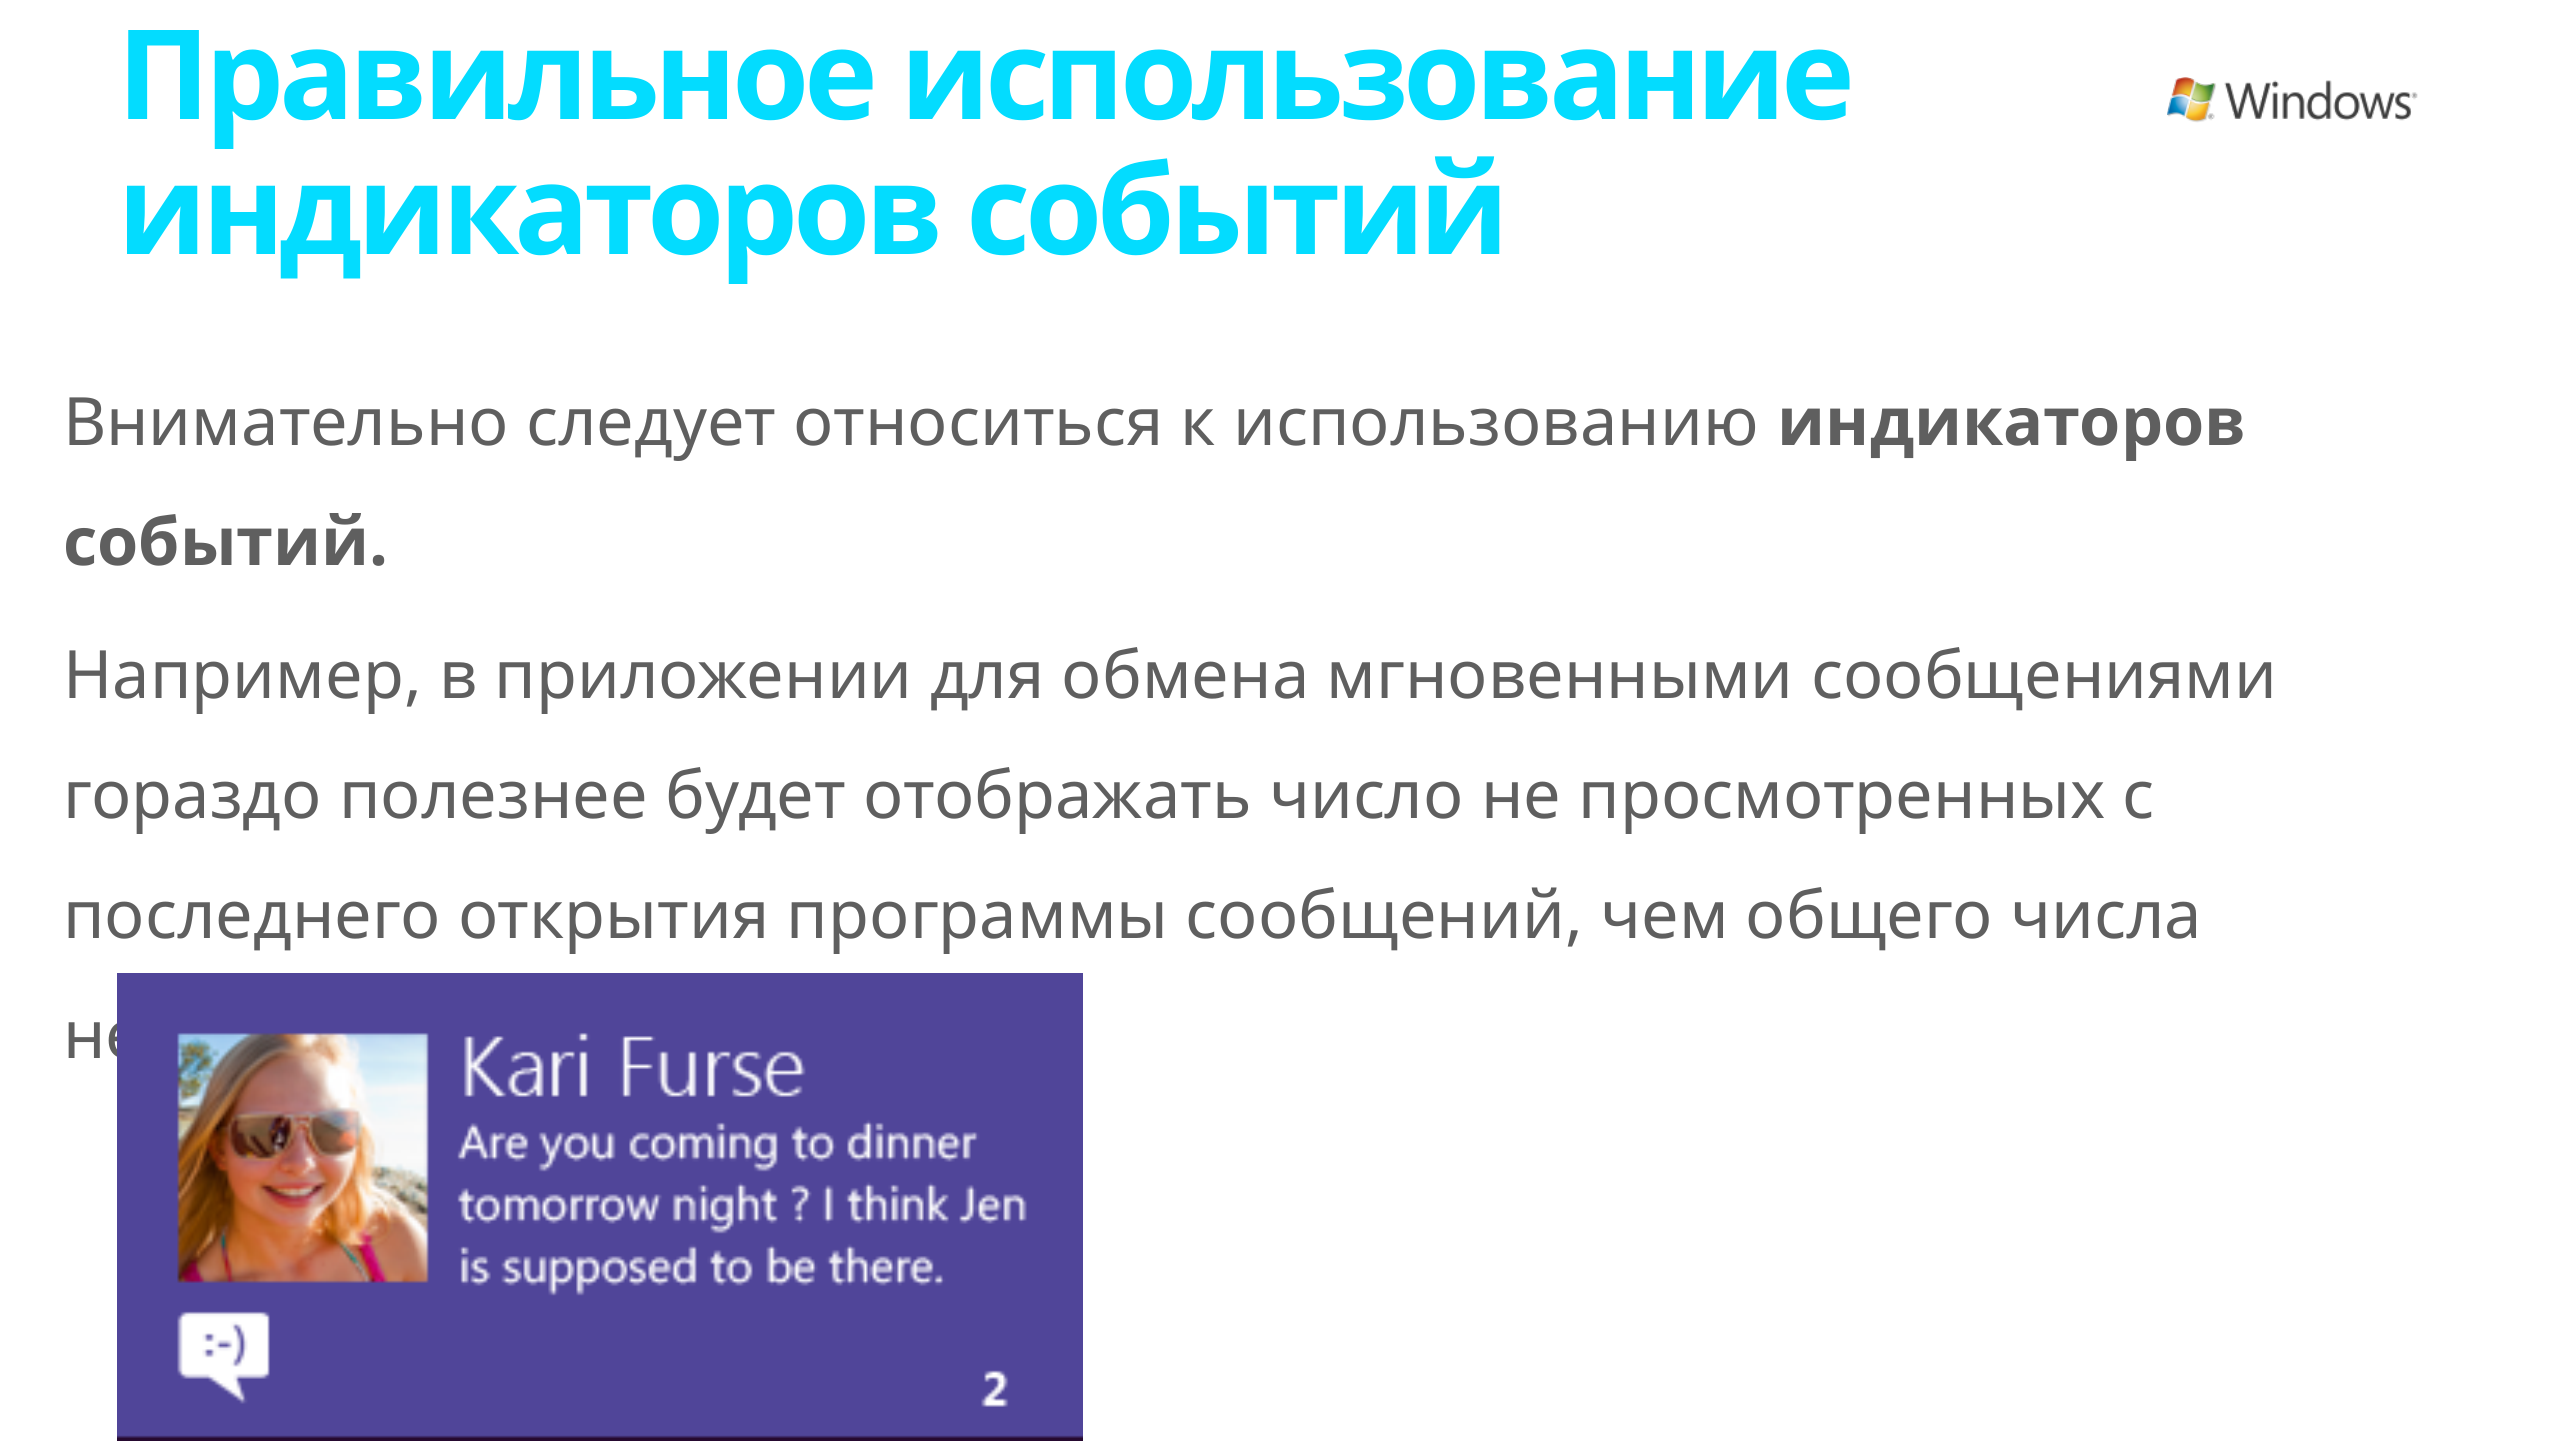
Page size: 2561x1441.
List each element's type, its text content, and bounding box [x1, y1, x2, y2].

title Правильное использование индикаторов событий [117, 44, 2124, 282]
list Внимательно следует относиться к использованию индикаторов событий. Например, в приложении для обмена мгновенными сообщениями гораздо полезнее будет отображать число не просмотренных с последнего открытия программы сообщений, чем общего числа непрочитанных сообщений. [63, 338, 2503, 840]
picture [2167, 77, 2443, 136]
picture [117, 973, 1083, 1441]
